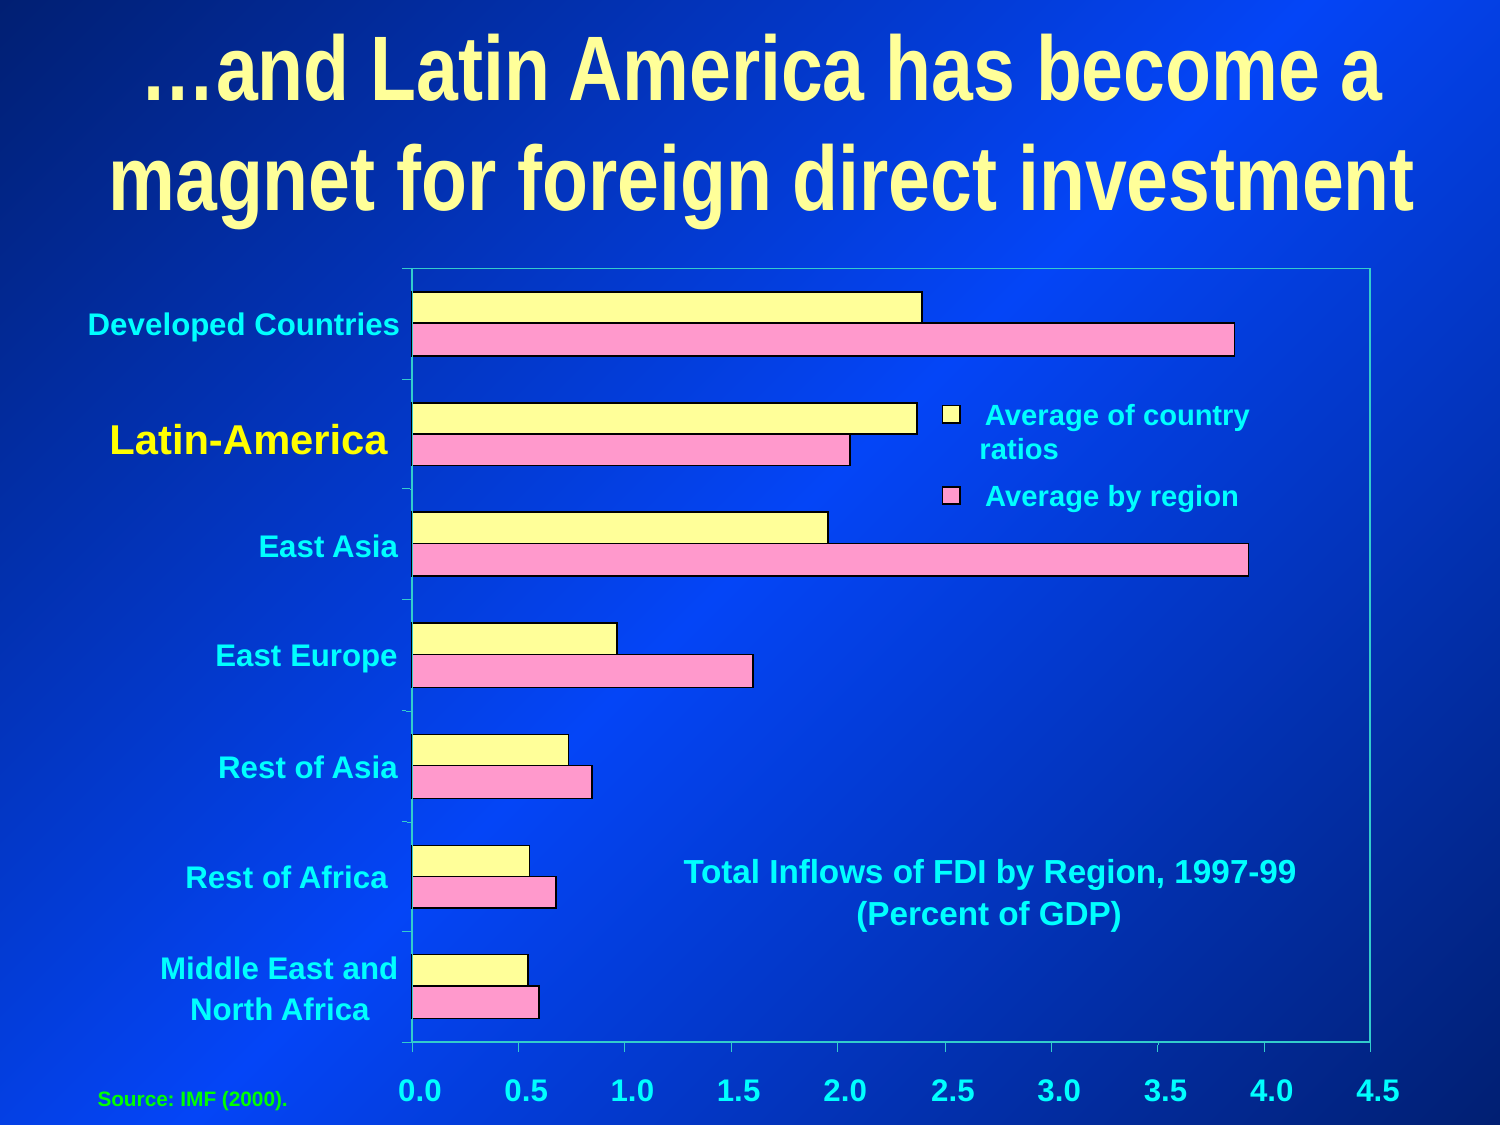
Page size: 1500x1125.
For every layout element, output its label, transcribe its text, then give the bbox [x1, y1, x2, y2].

text_box 2.0 [823, 1070, 868, 1108]
text_box (Percent of GDP) [856, 892, 1123, 933]
text_box [413, 734, 569, 766]
text_box [413, 323, 1235, 356]
text_box Rest of Asia [218, 746, 399, 785]
text_box Developed Countries [87, 304, 401, 342]
text_box [413, 291, 922, 324]
text_box 4.5 [1356, 1070, 1401, 1108]
text_box Rest of Africa [185, 857, 397, 896]
text_box 0.5 [504, 1070, 549, 1108]
text_box Middle East and [160, 948, 399, 986]
text_box [413, 268, 1371, 1042]
text_box North Africa [190, 988, 371, 1027]
text_box 3.5 [1143, 1070, 1188, 1108]
text_box Average of country [984, 396, 1251, 432]
text_box [413, 765, 592, 799]
text_box [413, 845, 530, 877]
text_box [413, 402, 918, 435]
text_box East Europe [215, 635, 399, 674]
text_box Total Inflows of FDI by Region, 1997-99 [683, 849, 1298, 890]
text_box 2.5 [931, 1070, 976, 1108]
text_box East Asia [258, 526, 399, 564]
text_box [942, 486, 960, 505]
text_box [413, 435, 850, 466]
text_box 3.0 [1037, 1070, 1082, 1108]
text_box [413, 654, 754, 688]
text_box [413, 985, 539, 1019]
text_box Average by region [985, 477, 1240, 513]
text_box 1.0 [610, 1070, 655, 1108]
text_box [413, 512, 829, 544]
text_box Source: IMF (2000). [97, 1085, 288, 1112]
text_box 1.5 [716, 1070, 761, 1108]
text_box ratios [979, 430, 1060, 466]
text_box [413, 543, 1249, 577]
text_box 0.0 [398, 1070, 442, 1108]
text_box [413, 954, 528, 986]
text_box [942, 405, 960, 423]
text_box [413, 876, 556, 908]
text_box 4.0 [1249, 1070, 1294, 1108]
text_box [413, 623, 617, 655]
title …and Latin America has become a magnet for foreign direct investment [62, 49, 1463, 188]
text_box Latin-America [109, 412, 388, 463]
